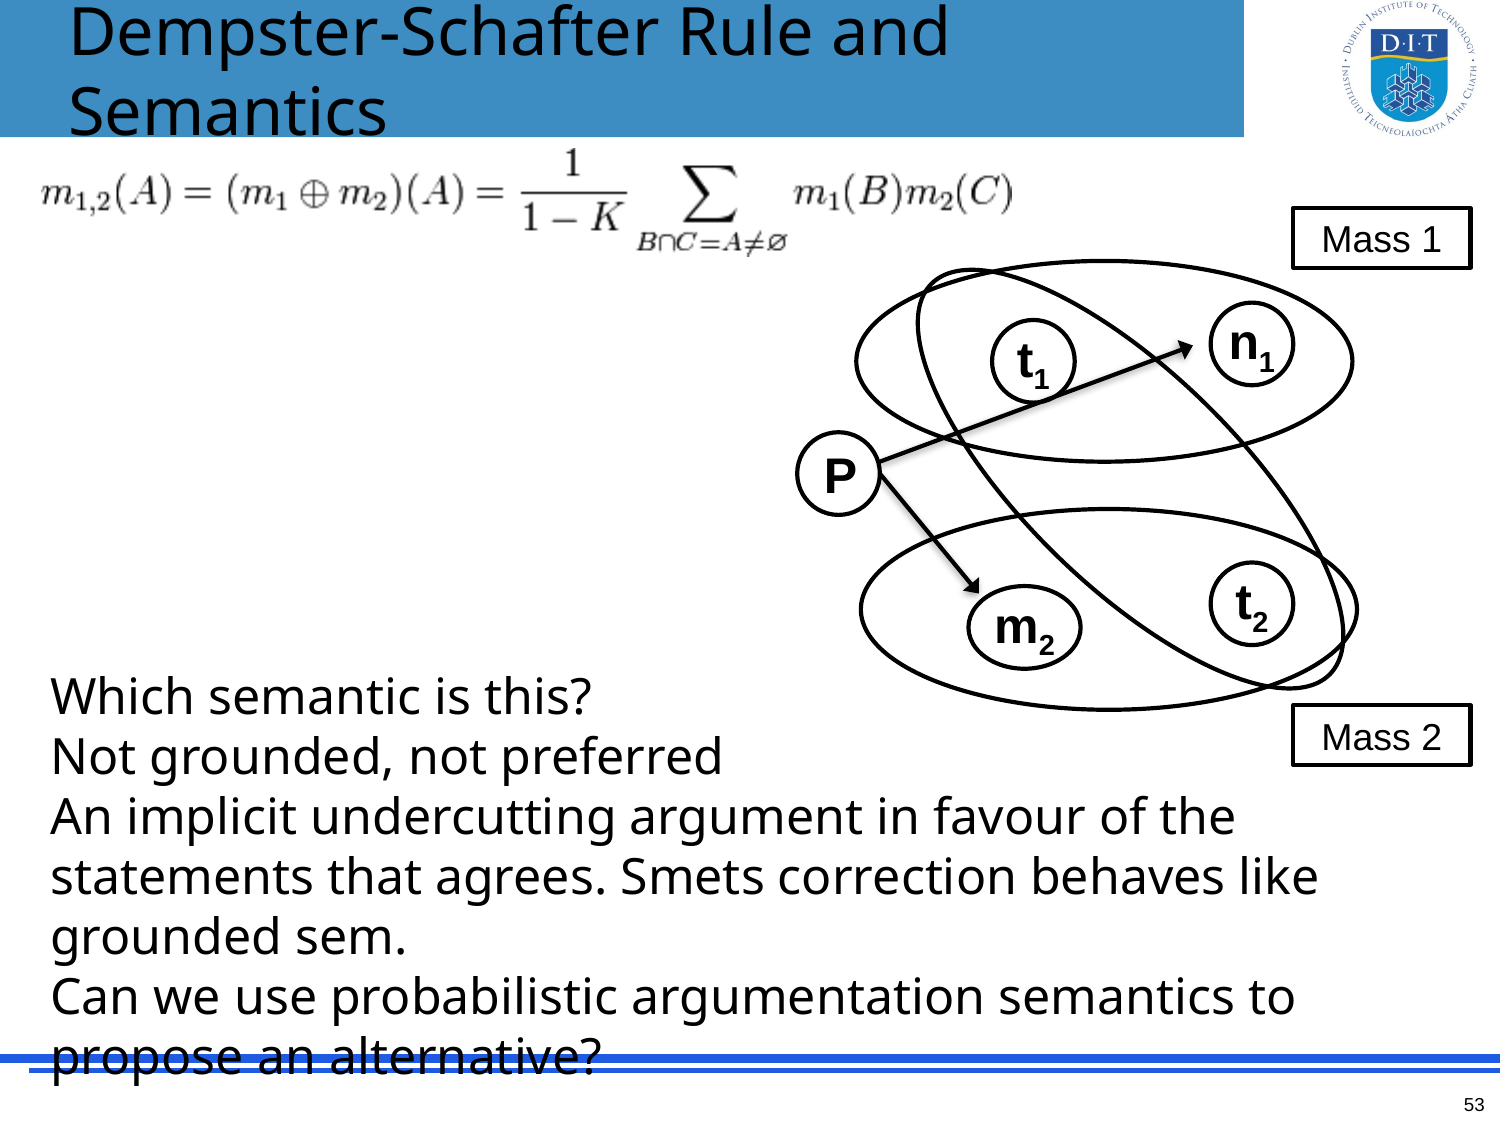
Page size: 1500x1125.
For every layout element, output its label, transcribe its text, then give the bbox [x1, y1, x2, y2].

title Dempster-Schafter Rule and Semantics [52, 0, 1249, 138]
slide_number 53 [1149, 1084, 1500, 1125]
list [41, 148, 1012, 258]
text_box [851, 207, 1471, 766]
picture [1340, 0, 1478, 138]
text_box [796, 345, 1194, 594]
text_box Which semantic is this? Not grounded, not preferred An implicit undercutting argument in favour of the statements that agrees. Smets correction behaves like grounded sem. Can we use probabilistic argumentation semantics to propose an alternative? [35, 656, 1459, 1092]
